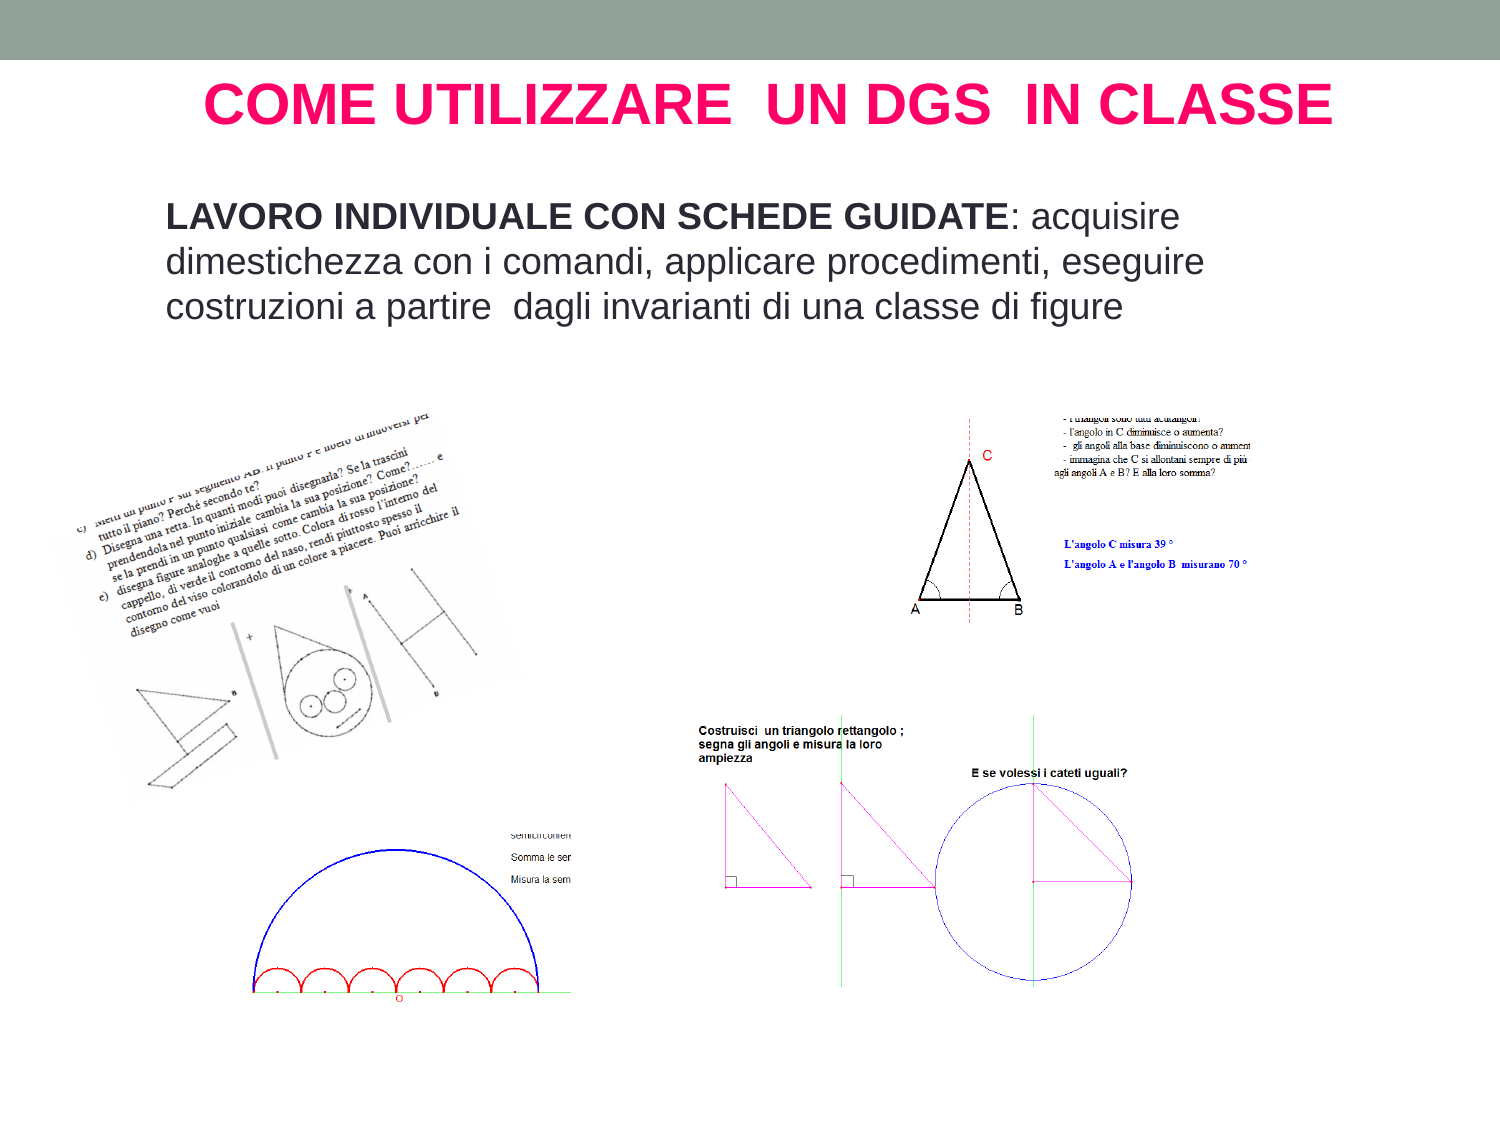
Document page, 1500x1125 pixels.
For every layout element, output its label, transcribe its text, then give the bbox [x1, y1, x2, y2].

picture [690, 715, 1144, 988]
picture [879, 418, 1250, 624]
picture [44, 409, 528, 807]
text_box Come utilizzare un dgs in classe [188, 58, 1350, 144]
text_box LAVORO INDIVIDUALE CON SCHEDE GUIDATE: acquisire dimestichezza con i comandi, applicare procedimenti, eseguire costruzioni a partire dagli invarianti di una classe di figure [150, 184, 1364, 335]
picture [206, 833, 571, 1009]
